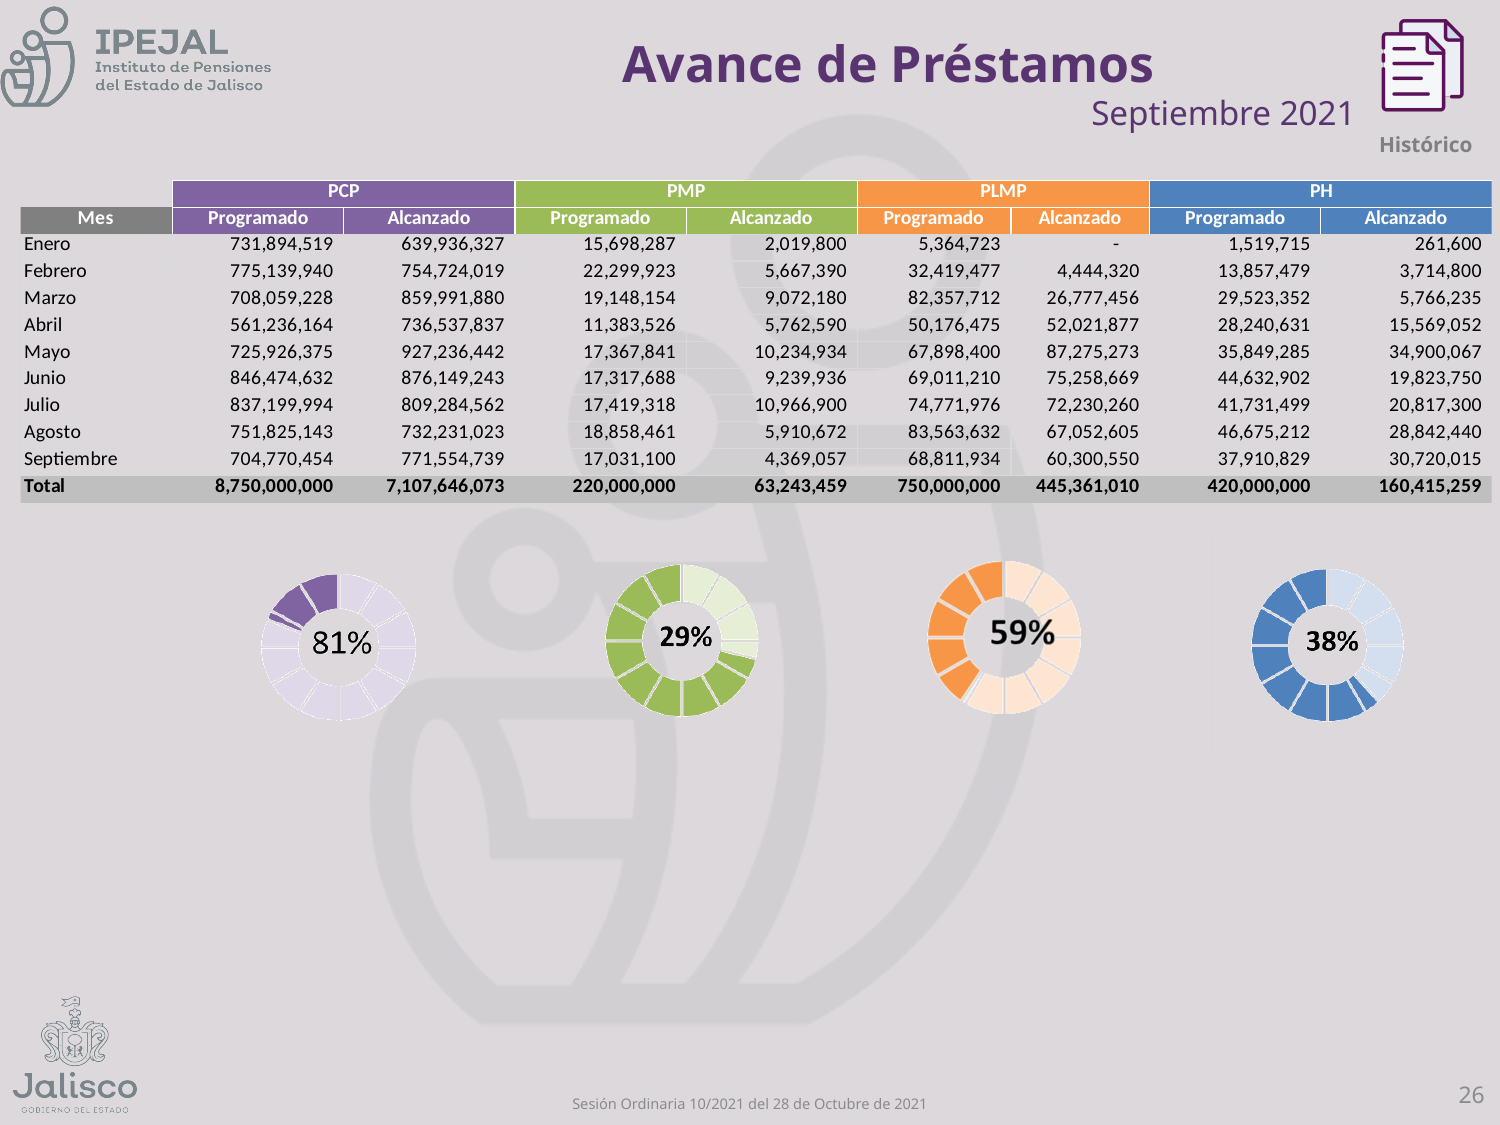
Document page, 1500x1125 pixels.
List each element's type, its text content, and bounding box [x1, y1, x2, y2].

picture [907, 533, 1110, 725]
footer Sesión Ordinaria 10/2021 del 28 de Octubre de 2021 [472, 1074, 1028, 1125]
picture [0, 988, 166, 1125]
text_box Histórico [1358, 161, 1493, 165]
text_box Septiembre 2021 [1051, 84, 1337, 140]
picture [0, 6, 271, 107]
picture [18, 179, 1494, 509]
picture [591, 546, 778, 725]
picture [1343, 0, 1500, 150]
picture [240, 546, 427, 725]
picture [1210, 534, 1444, 755]
slide_number 26 [1411, 1066, 1500, 1125]
text_box Avance de Préstamos [277, 32, 1340, 158]
